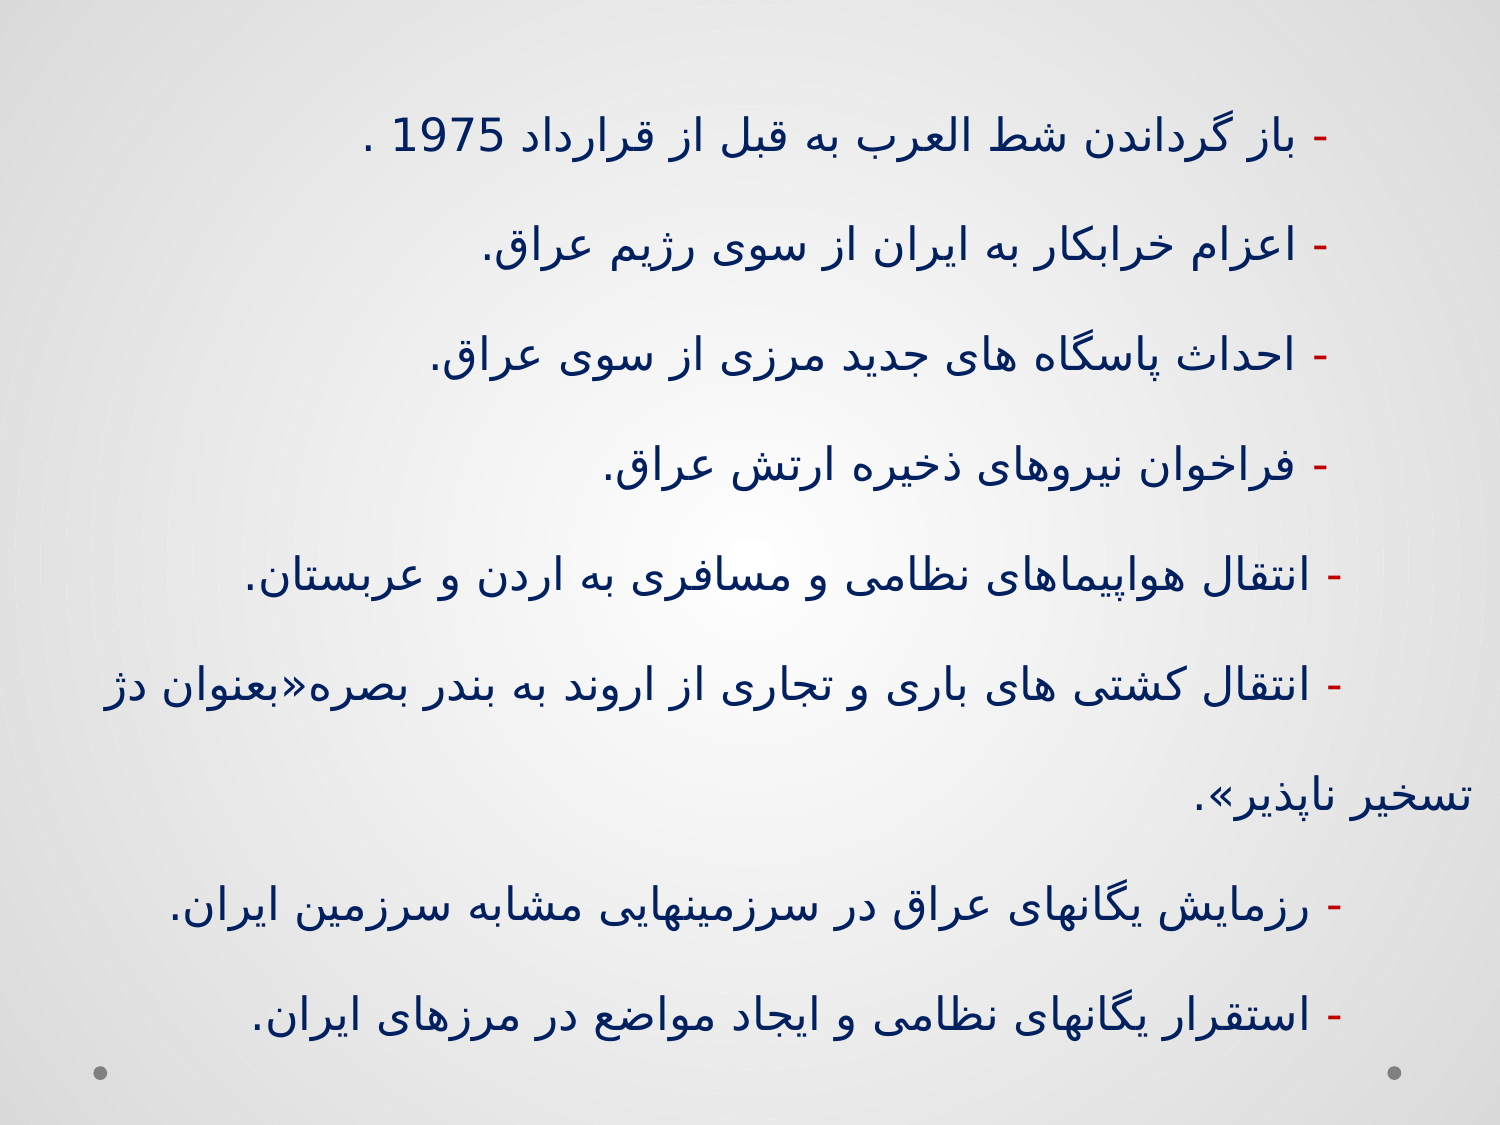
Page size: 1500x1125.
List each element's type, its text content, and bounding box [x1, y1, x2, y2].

text_box - باز گرداندن شط العرب به قبل از قرارداد 1975 . - اعزام خرابکار به ایران از سوی رژیم عراق. - احداث پاسگاه های جدید مرزی از سوی عراق. - فراخوان نیروهای ذخیره ارتش عراق. - انتقال هواپیماهای نظامی و مسافری به اردن و عربستان. - انتقال کشتی های باری و تجاری از اروند به بندر بصره«بعنوان دژ تسخیر ناپذیر». - رزمایش یگانهای عراق در سرزمینهایی مشابه سرزمین ایران. - استقرار یگانهای نظامی و ایجاد مواضع در مرزهای ایران. [64, 42, 1489, 1103]
